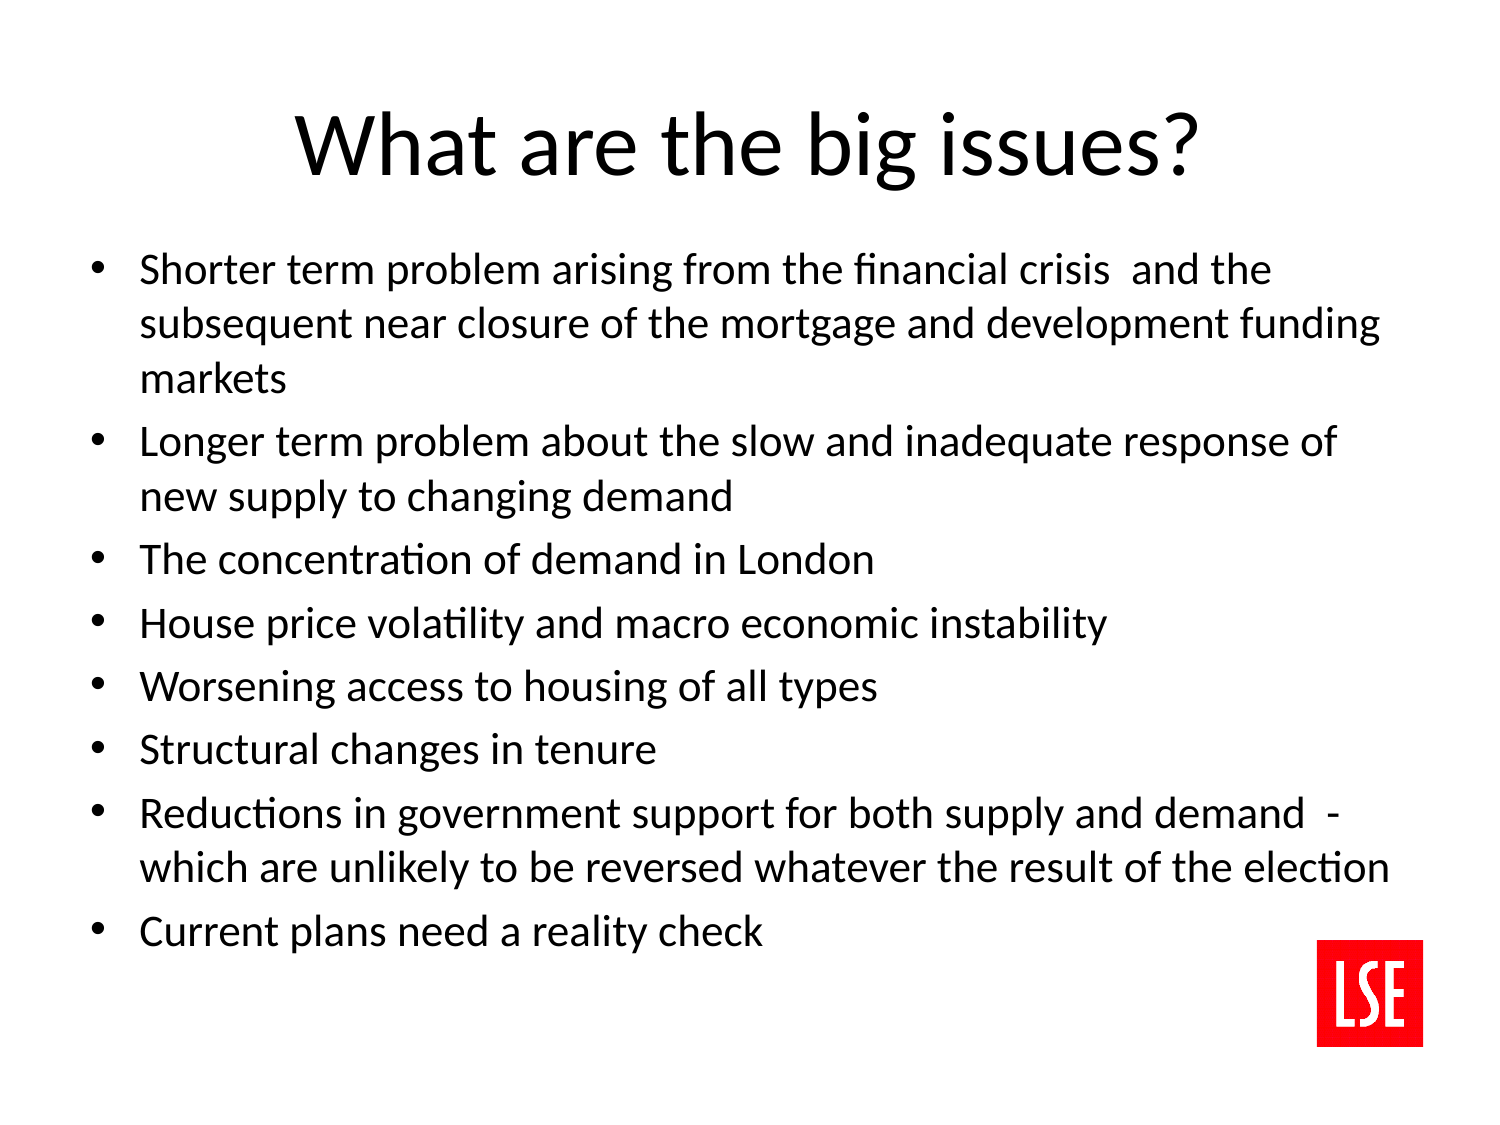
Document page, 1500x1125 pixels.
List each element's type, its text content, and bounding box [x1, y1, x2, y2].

list Shorter term problem arising from the financial crisis and the subsequent near closure of the mortgage and development funding markets Longer term problem about the slow and inadequate response of new supply to changing demand The concentration of demand in London House price volatility and macro economic instability Worsening access to housing of all types Structural changes in tenure Reductions in government support for both supply and demand - which are unlikely to be reversed whatever the result of the election Current plans need a reality check [75, 231, 1425, 1005]
title What are the big issues? [75, 45, 1425, 231]
picture [1316, 940, 1424, 1047]
